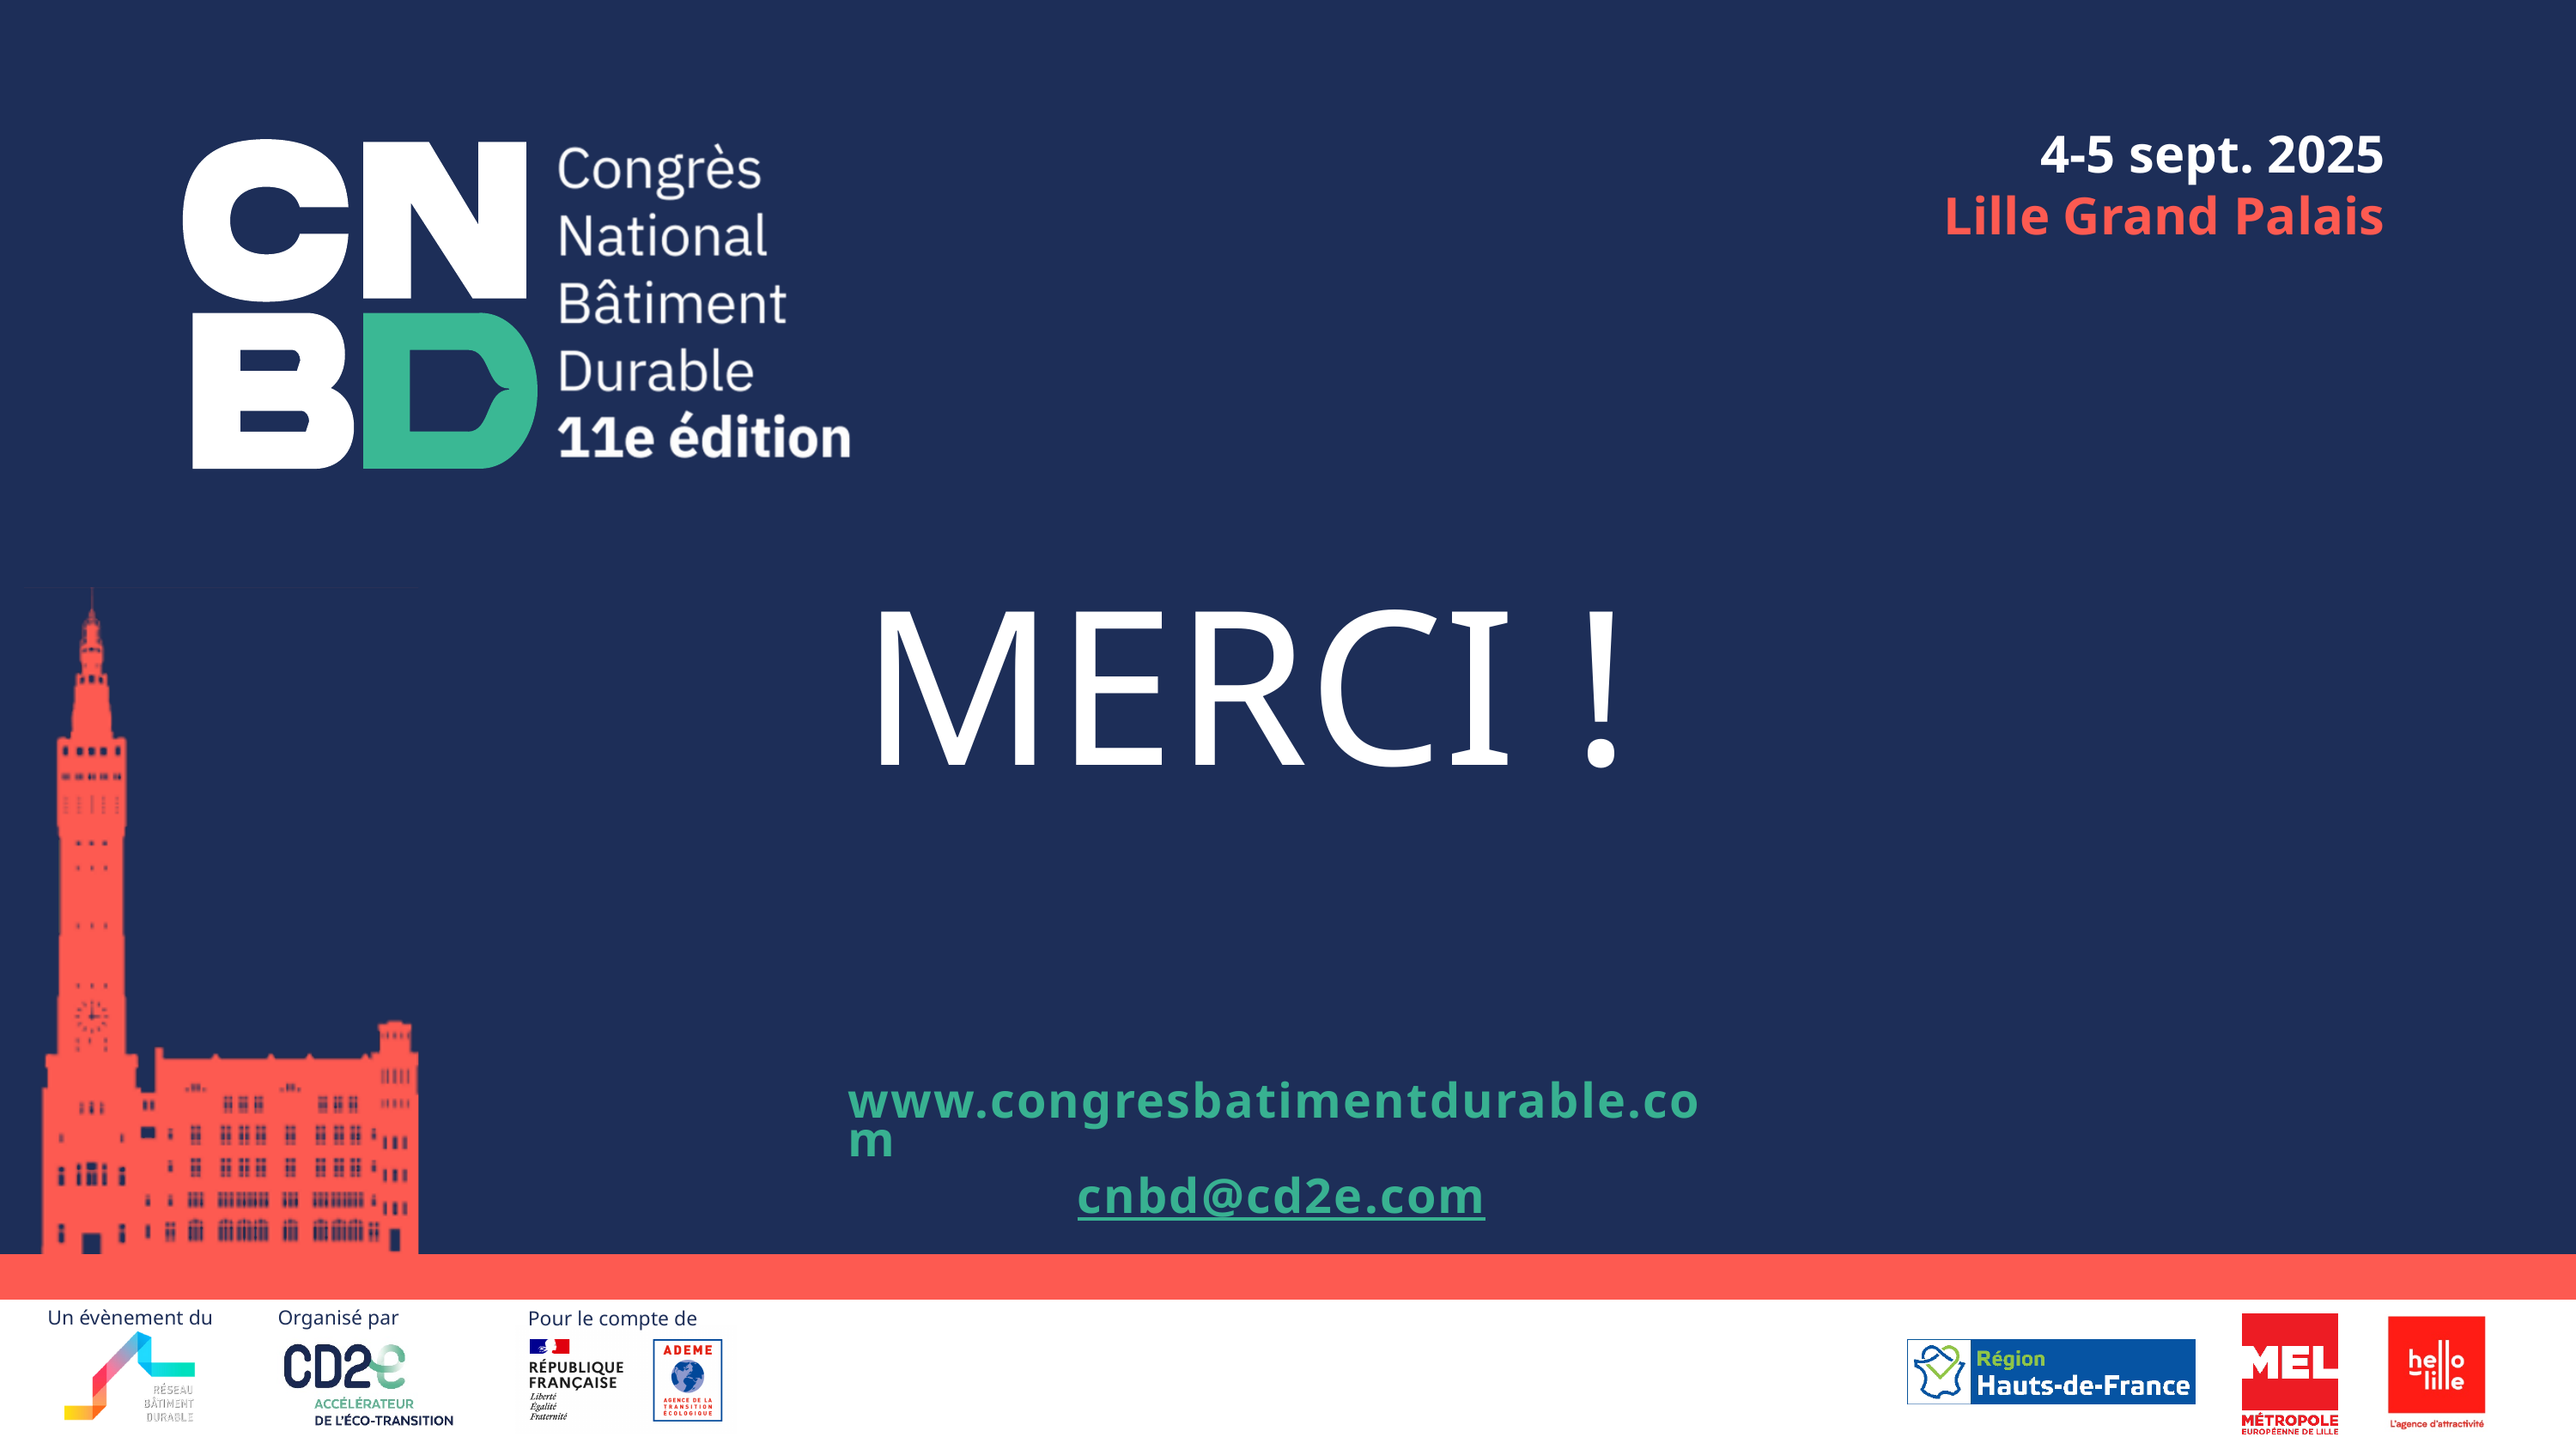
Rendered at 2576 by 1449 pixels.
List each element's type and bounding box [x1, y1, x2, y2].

picture [515, 1325, 737, 1434]
picture [24, 587, 419, 1254]
picture [2385, 1314, 2489, 1432]
picture [550, 129, 861, 480]
picture [258, 1336, 479, 1430]
picture [2242, 1313, 2338, 1434]
picture [1907, 1339, 2196, 1404]
picture [64, 1328, 198, 1422]
